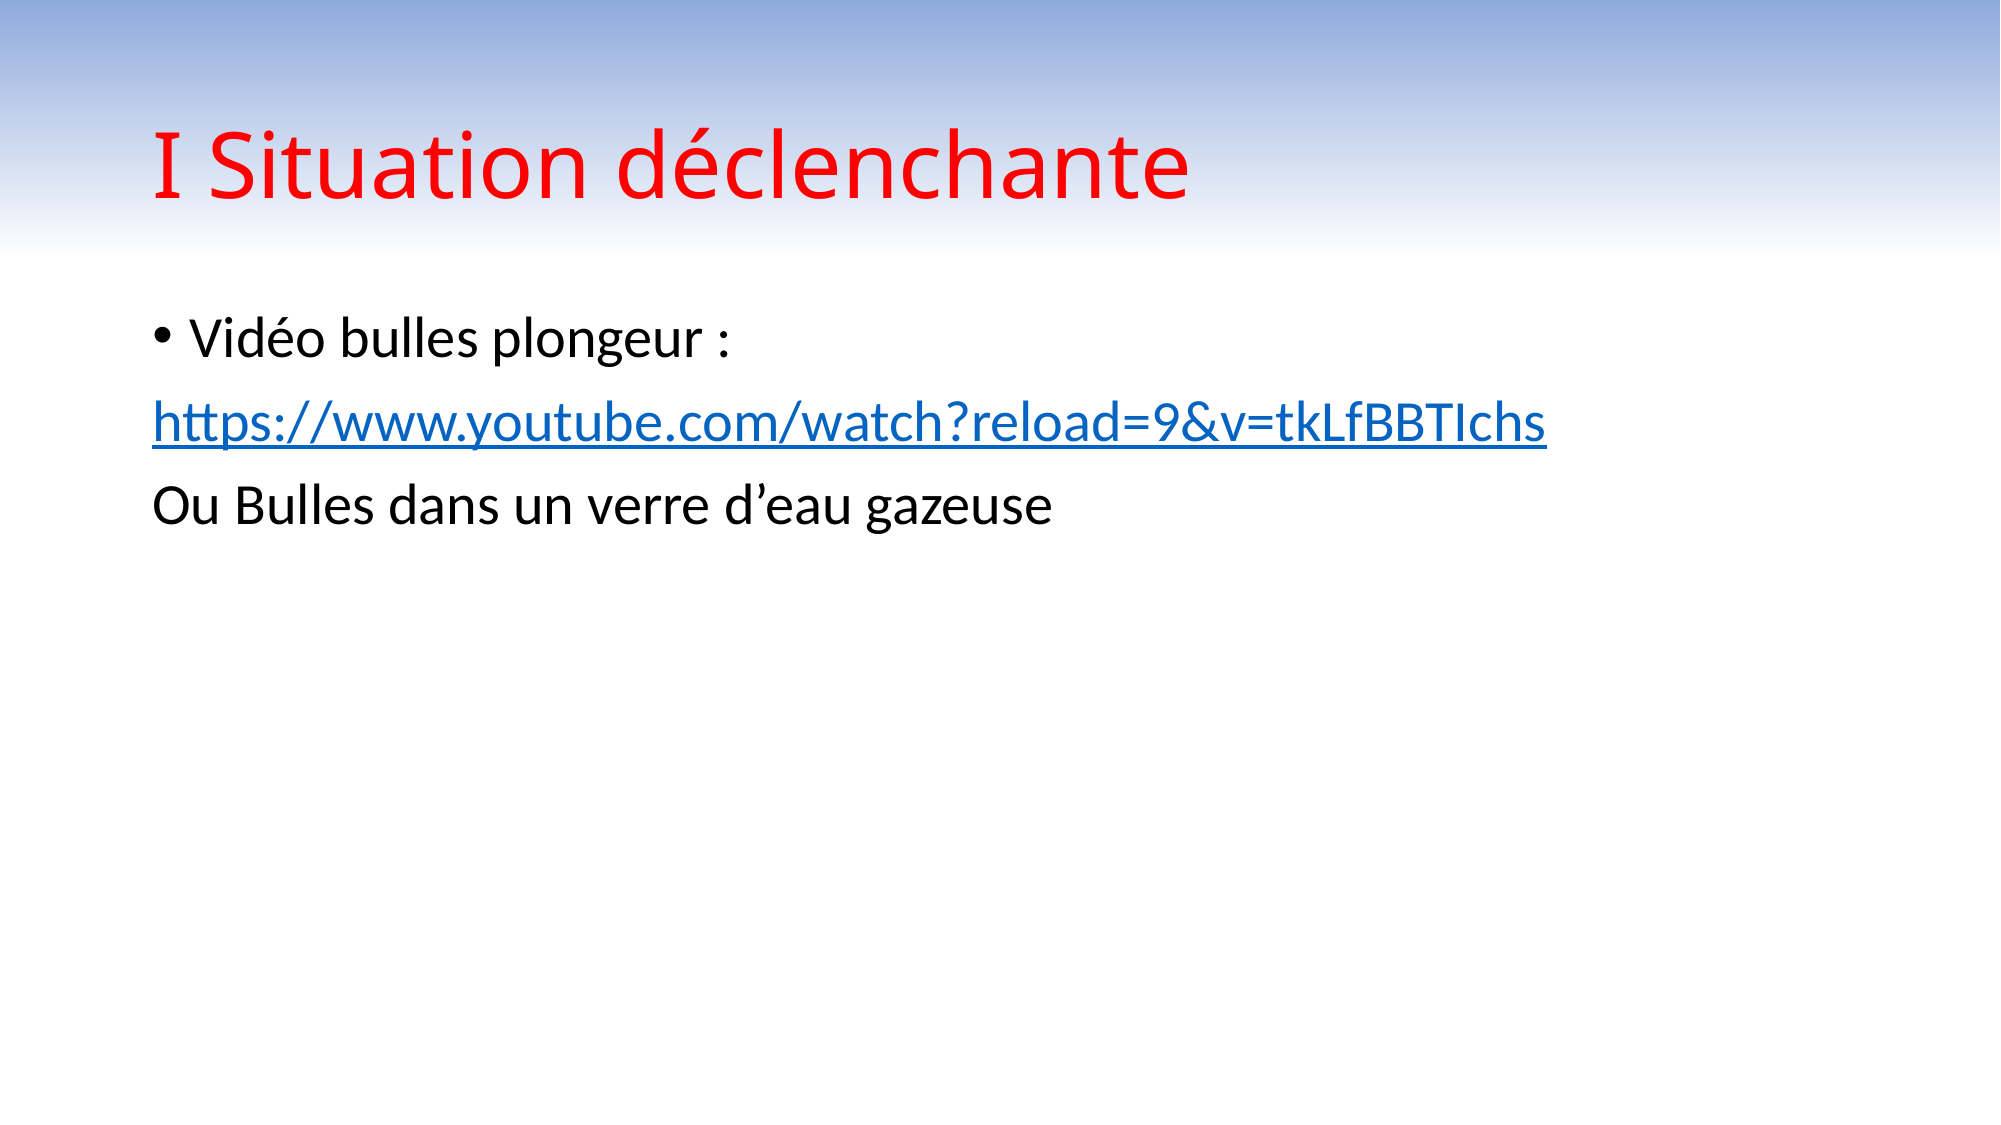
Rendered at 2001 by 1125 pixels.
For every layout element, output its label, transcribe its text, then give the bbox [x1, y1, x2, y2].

list Vidéo bulles plongeur : https://www.youtube.com/watch?reload=9&v=tkLfBBTIchs Ou Bulles dans un verre d’eau gazeuse [137, 299, 1863, 1014]
title I Situation déclenchante [137, 59, 1863, 278]
